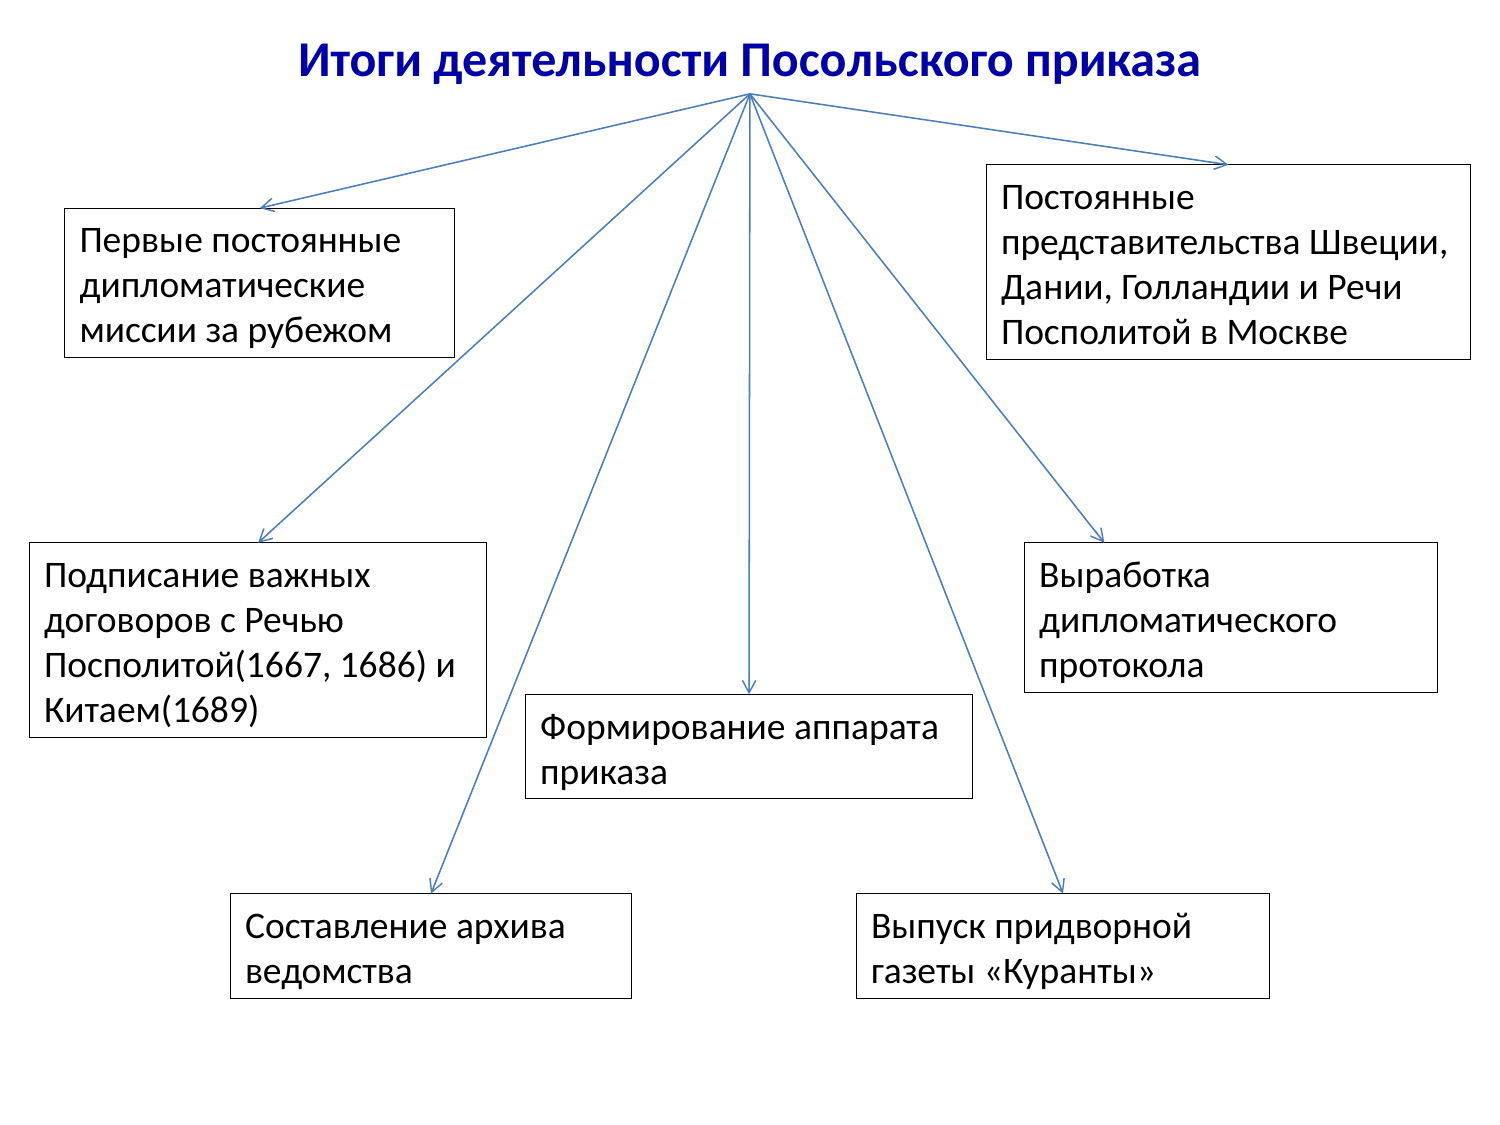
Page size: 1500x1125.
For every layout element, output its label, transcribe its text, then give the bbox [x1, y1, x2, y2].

text_box Составление архива ведомства [230, 893, 632, 999]
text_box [1064, 94, 1105, 543]
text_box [1105, 94, 1229, 165]
text_box Выпуск придворной газеты «Куранты» [856, 893, 1270, 999]
text_box Выработка дипломатического протокола [1068, 542, 1438, 693]
text_box Подписание важных договоров с Речью Посполитой(1667, 1686) и Китаем(1689) [29, 542, 425, 738]
text_box Постоянные представительства Швеции, Дании, Голландии и Речи Посполитой в Москве [1109, 164, 1471, 360]
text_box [257, 94, 429, 543]
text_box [430, 94, 751, 894]
text_box Итоги деятельности Посольского приказа [271, 19, 1229, 94]
text_box Первые постоянные дипломатические миссии за рубежом [64, 208, 252, 358]
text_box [751, 94, 1064, 894]
